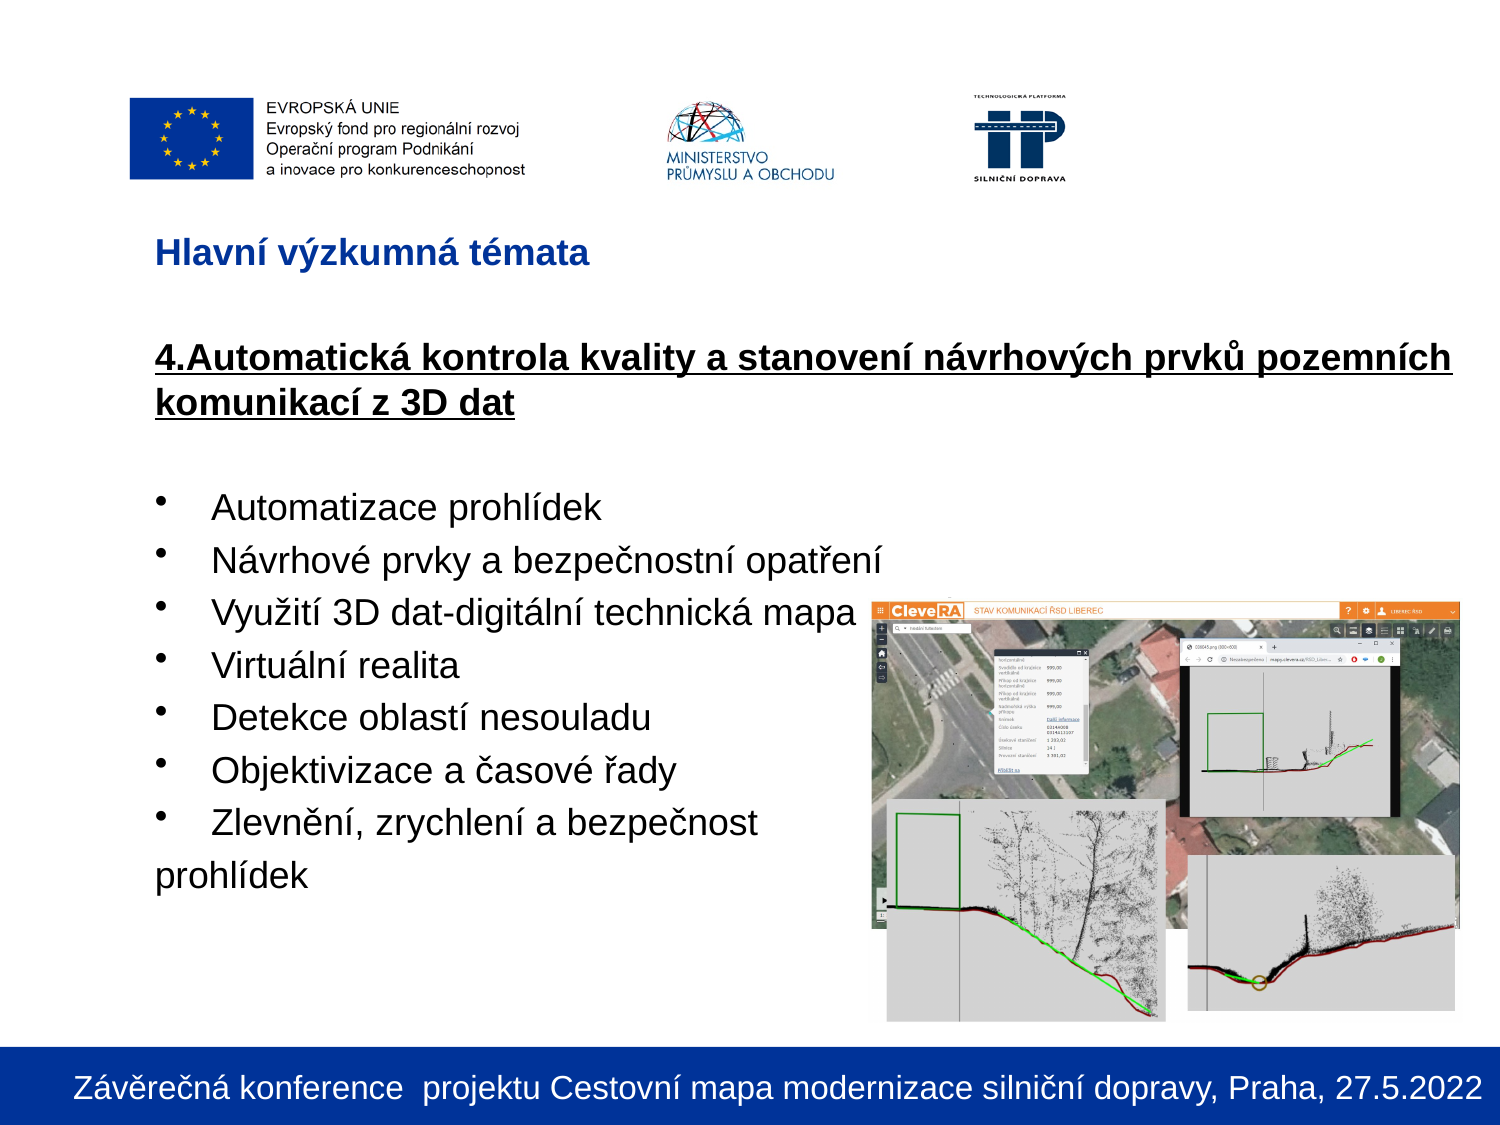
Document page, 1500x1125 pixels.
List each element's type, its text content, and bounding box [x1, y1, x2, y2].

picture [867, 598, 1463, 1024]
text_box Závěrečná konference projektu Cestovní mapa modernizace silniční dopravy, Praha, 27.5.2022 [29, 1058, 1500, 1114]
picture [101, 70, 583, 207]
text_box [0, 1046, 1500, 1125]
picture [962, 91, 1078, 183]
picture [656, 90, 844, 191]
subtitle Hlavní výzkumná témata 4.Automatická kontrola kvality a stanovení návrhových prvků pozemních komunikací z 3D dat Automatizace prohlídek Návrhové prvky a bezpečnostní opatření Využití 3D dat-digitální technická mapa DTM) Virtuální realita Detekce oblastí nesouladu Objektivizace a časové řady Zlevnění, zrychlení a bezpečnost prohlídek [139, 220, 1500, 1013]
